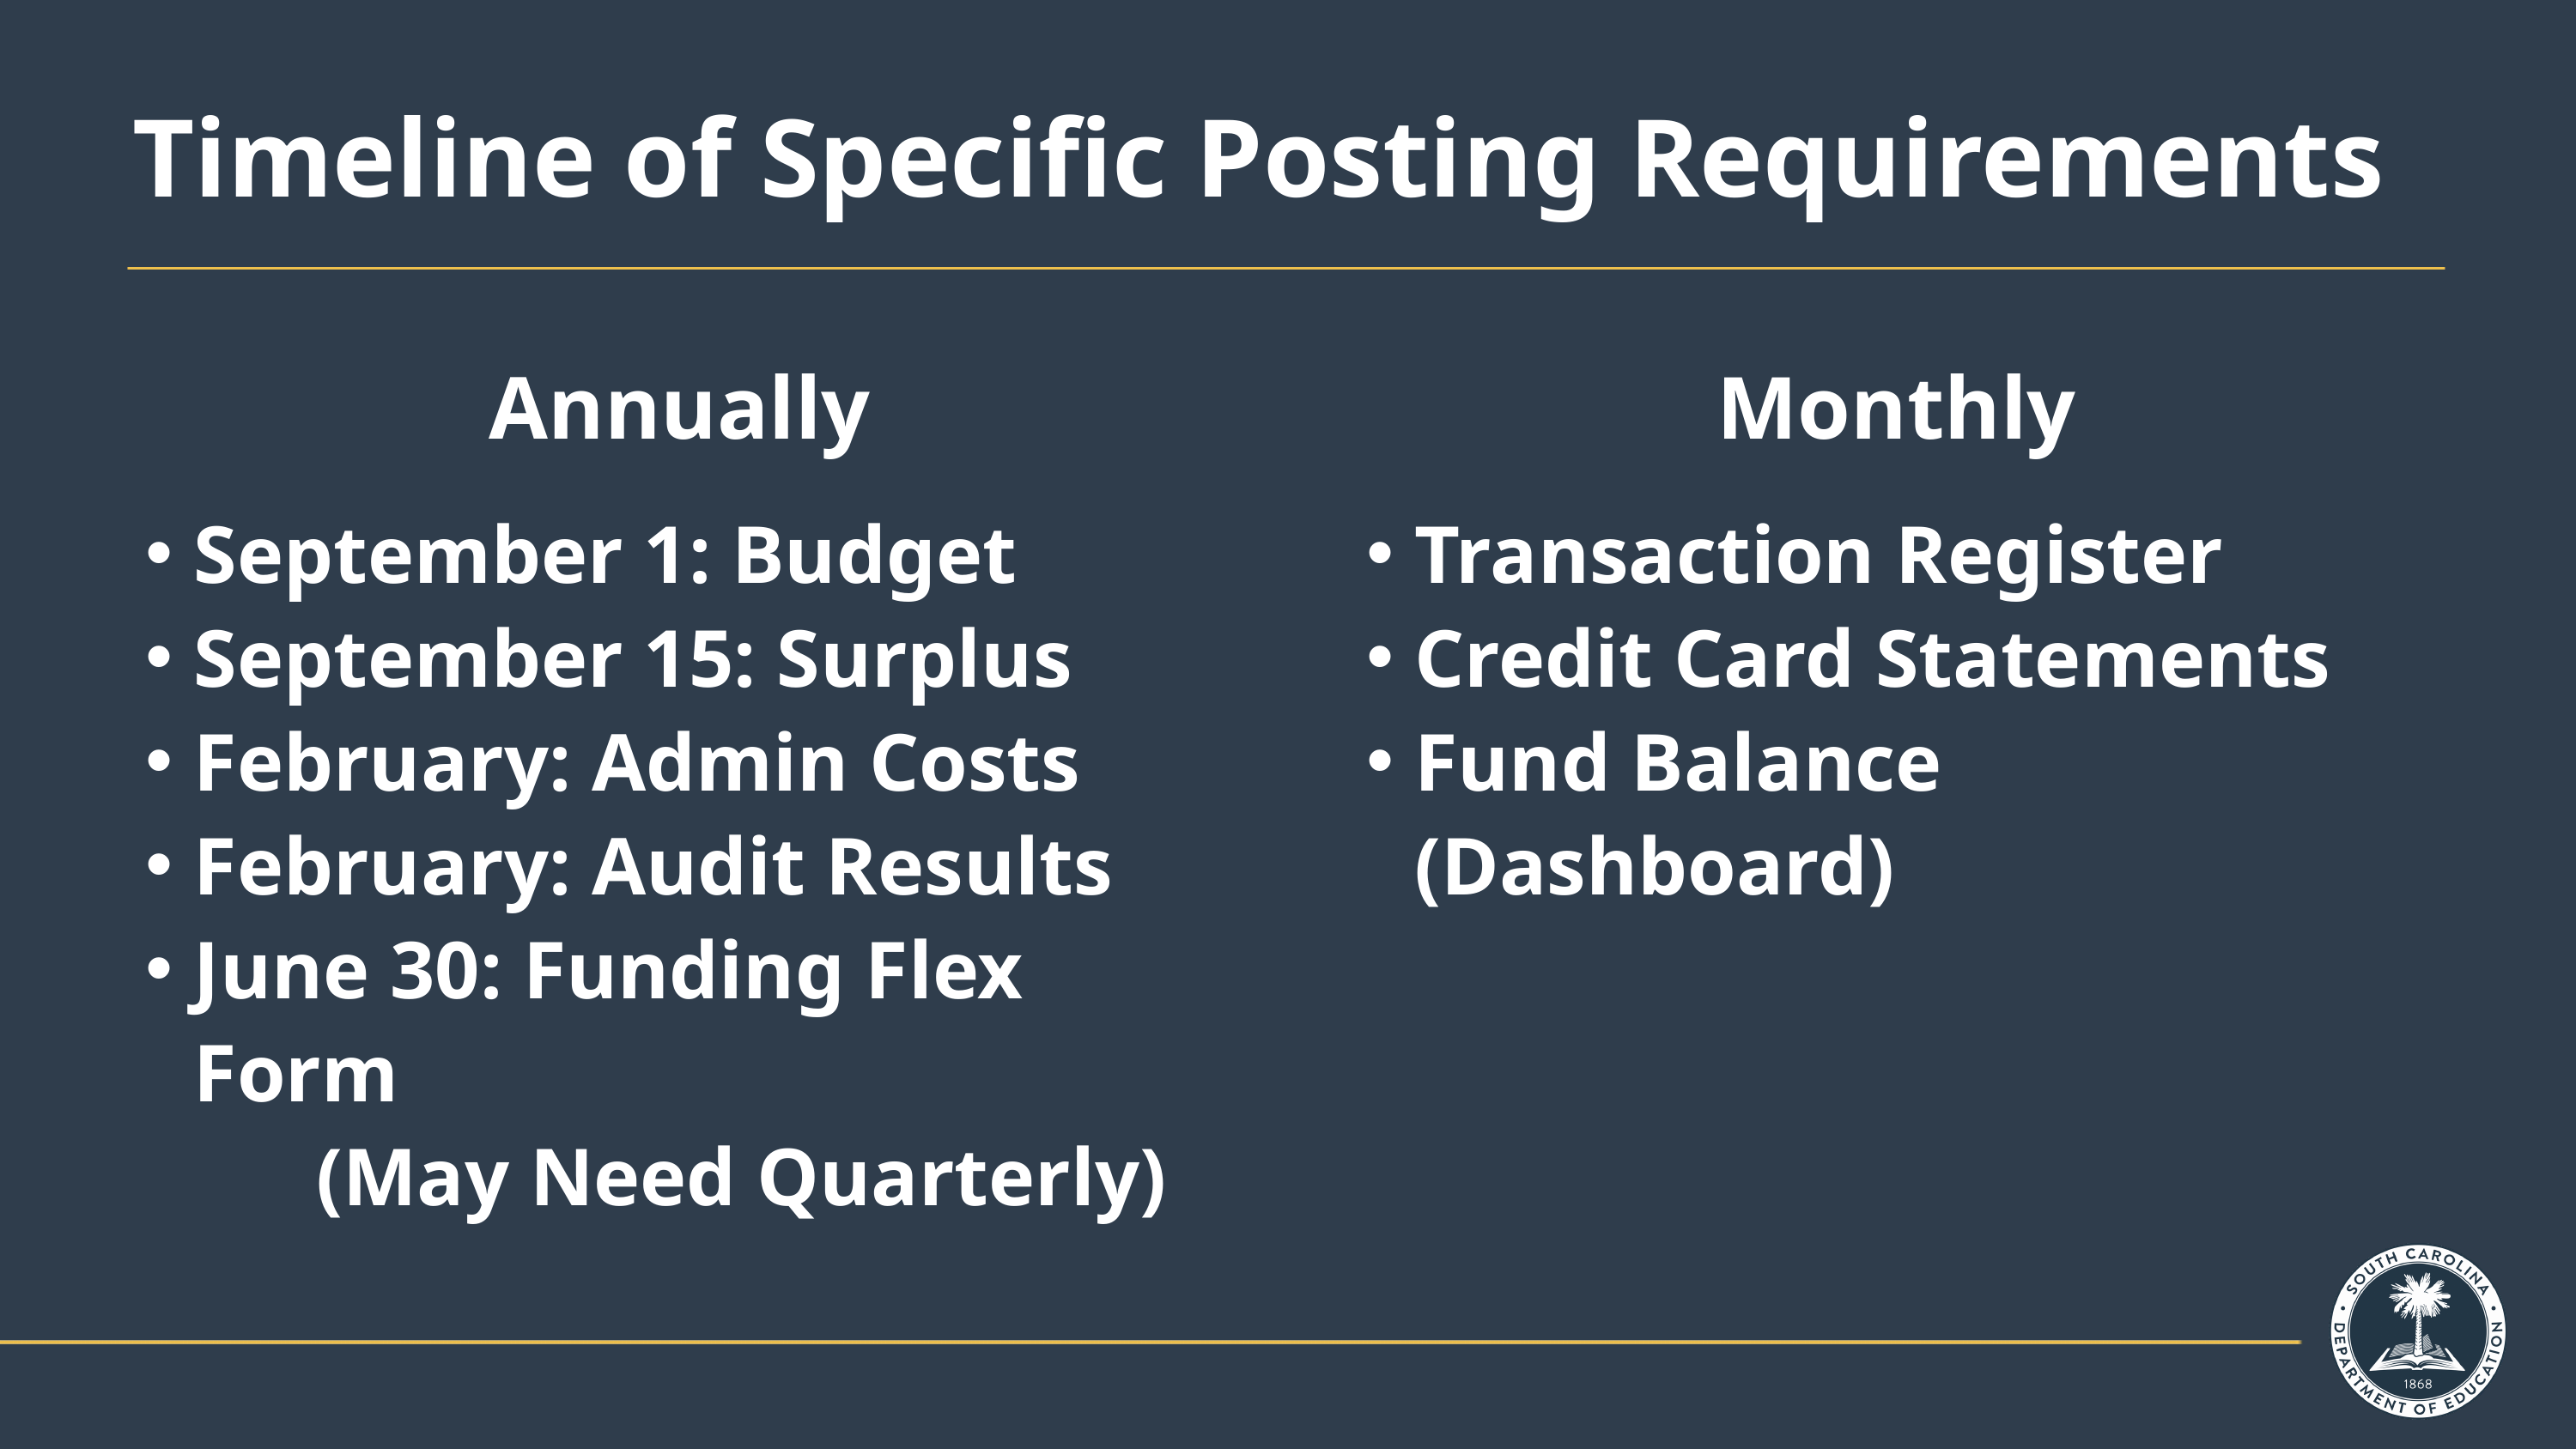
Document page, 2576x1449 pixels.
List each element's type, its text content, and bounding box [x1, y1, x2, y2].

list September 1: Budget September 15: Surplus February: Admin Costs February: Audit Results June 30: Funding Flex Form (May Need Quarterly) [132, 488, 1223, 1234]
title Timeline of Specific Posting Requirements [132, 33, 2450, 276]
list Annually [135, 334, 1225, 489]
picture [2329, 1243, 2507, 1420]
list Monthly [1349, 334, 2445, 489]
list Transaction Register Credit Card Statements Fund Balance (Dashboard) [1353, 488, 2449, 1234]
